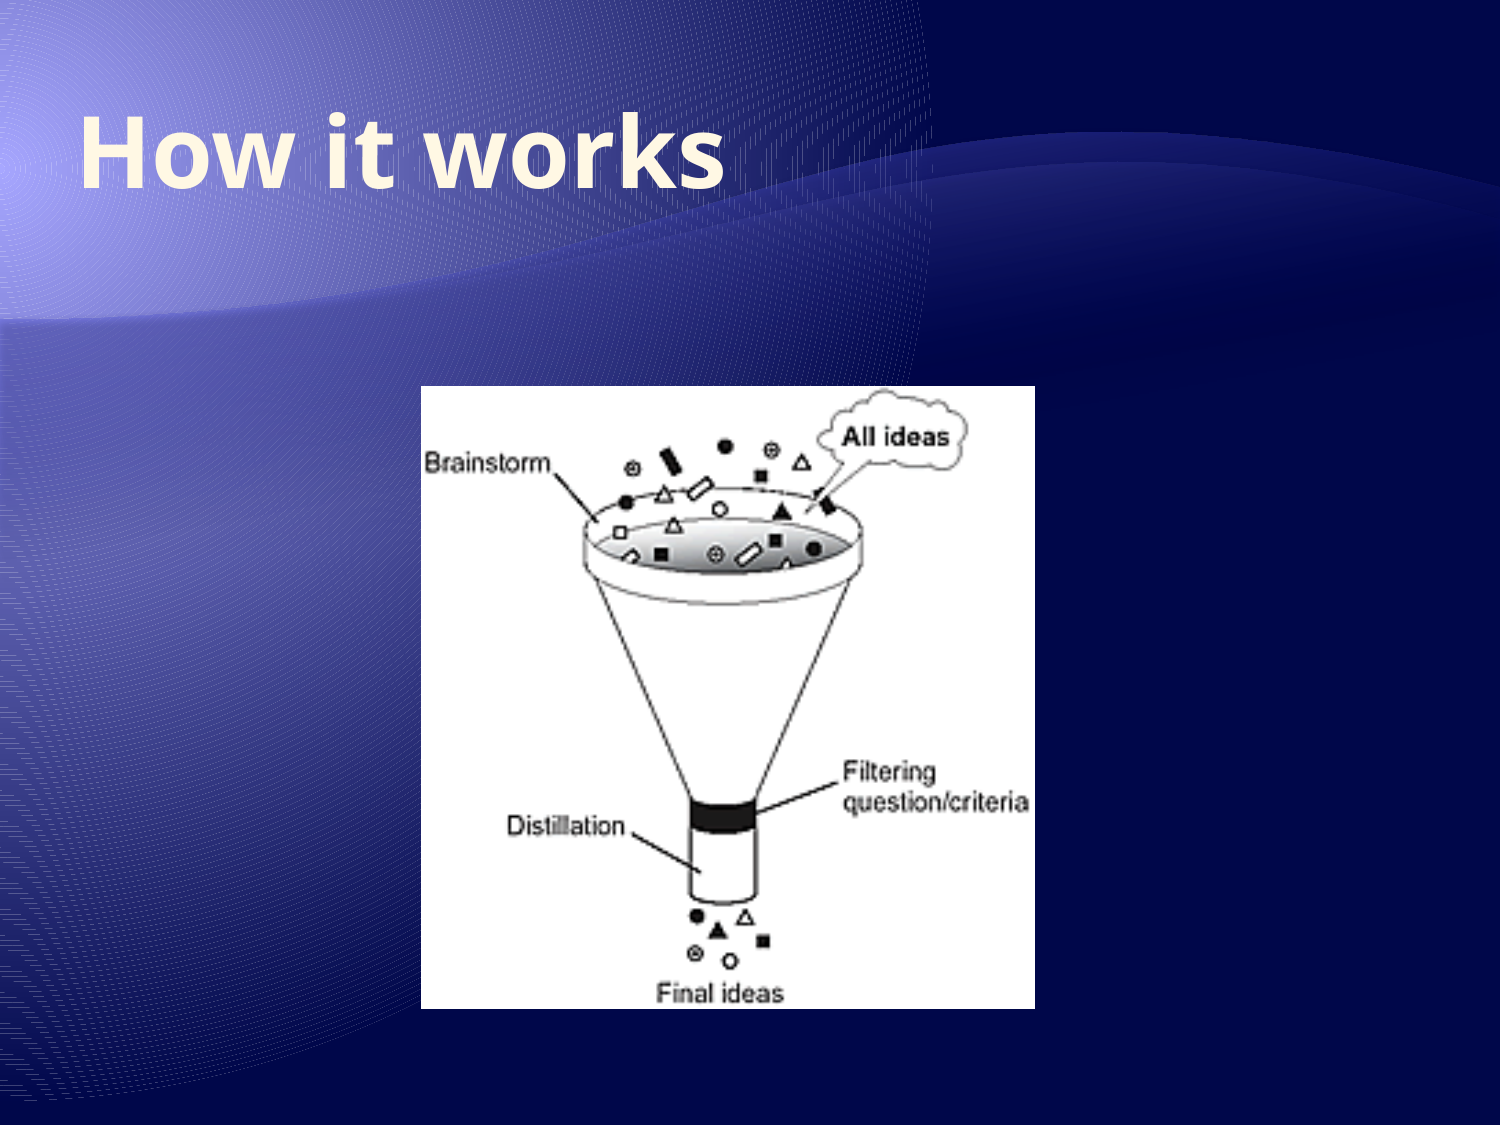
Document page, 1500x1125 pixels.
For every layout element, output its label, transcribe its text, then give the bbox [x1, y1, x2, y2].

title How it works [75, 87, 1425, 338]
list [421, 386, 1036, 1009]
